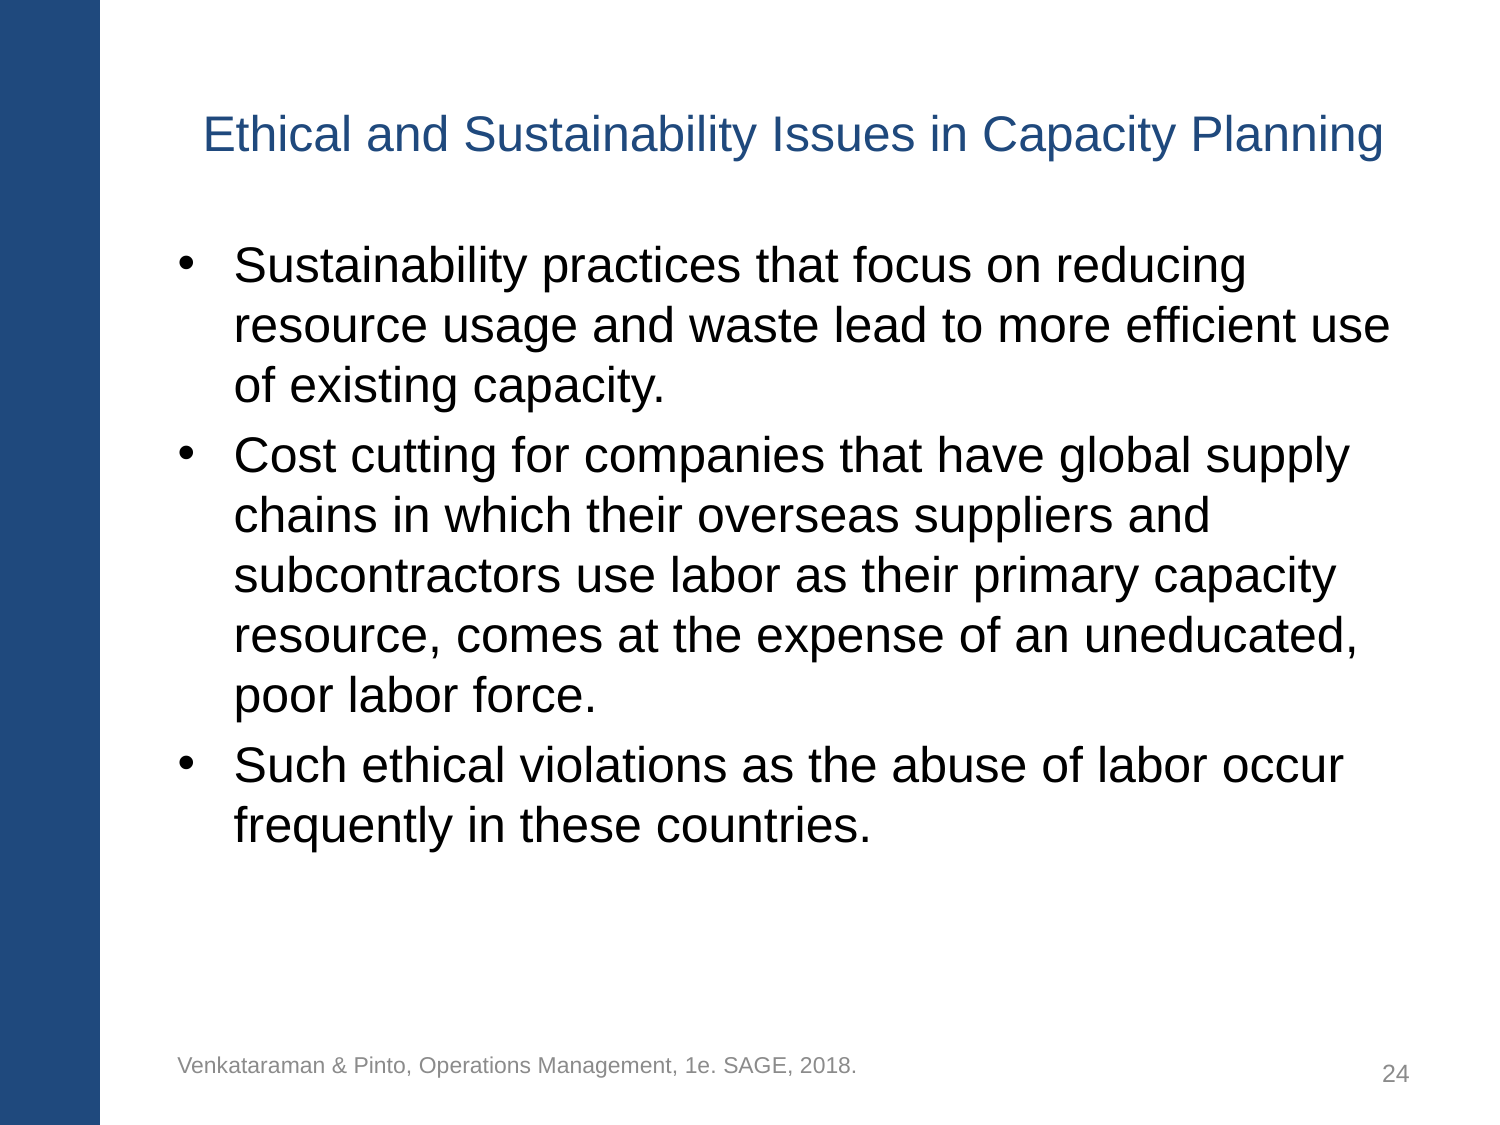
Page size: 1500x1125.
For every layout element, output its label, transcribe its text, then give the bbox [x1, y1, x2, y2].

title Ethical and Sustainability Issues in Capacity Planning [162, 37, 1425, 224]
footer Venkataraman & Pinto, Operations Management, 1e. SAGE, 2018. [162, 1042, 1313, 1103]
list Sustainability practices that focus on reducing resource usage and waste lead to more efficient use of existing capacity. Cost cutting for companies that have global supply chains in which their overseas suppliers and subcontractors use labor as their primary capacity resource, comes at the expense of an uneducated, poor labor force. Such ethical violations as the abuse of labor occur frequently in these countries. [162, 224, 1425, 1013]
slide_number 24 [1350, 1042, 1425, 1103]
